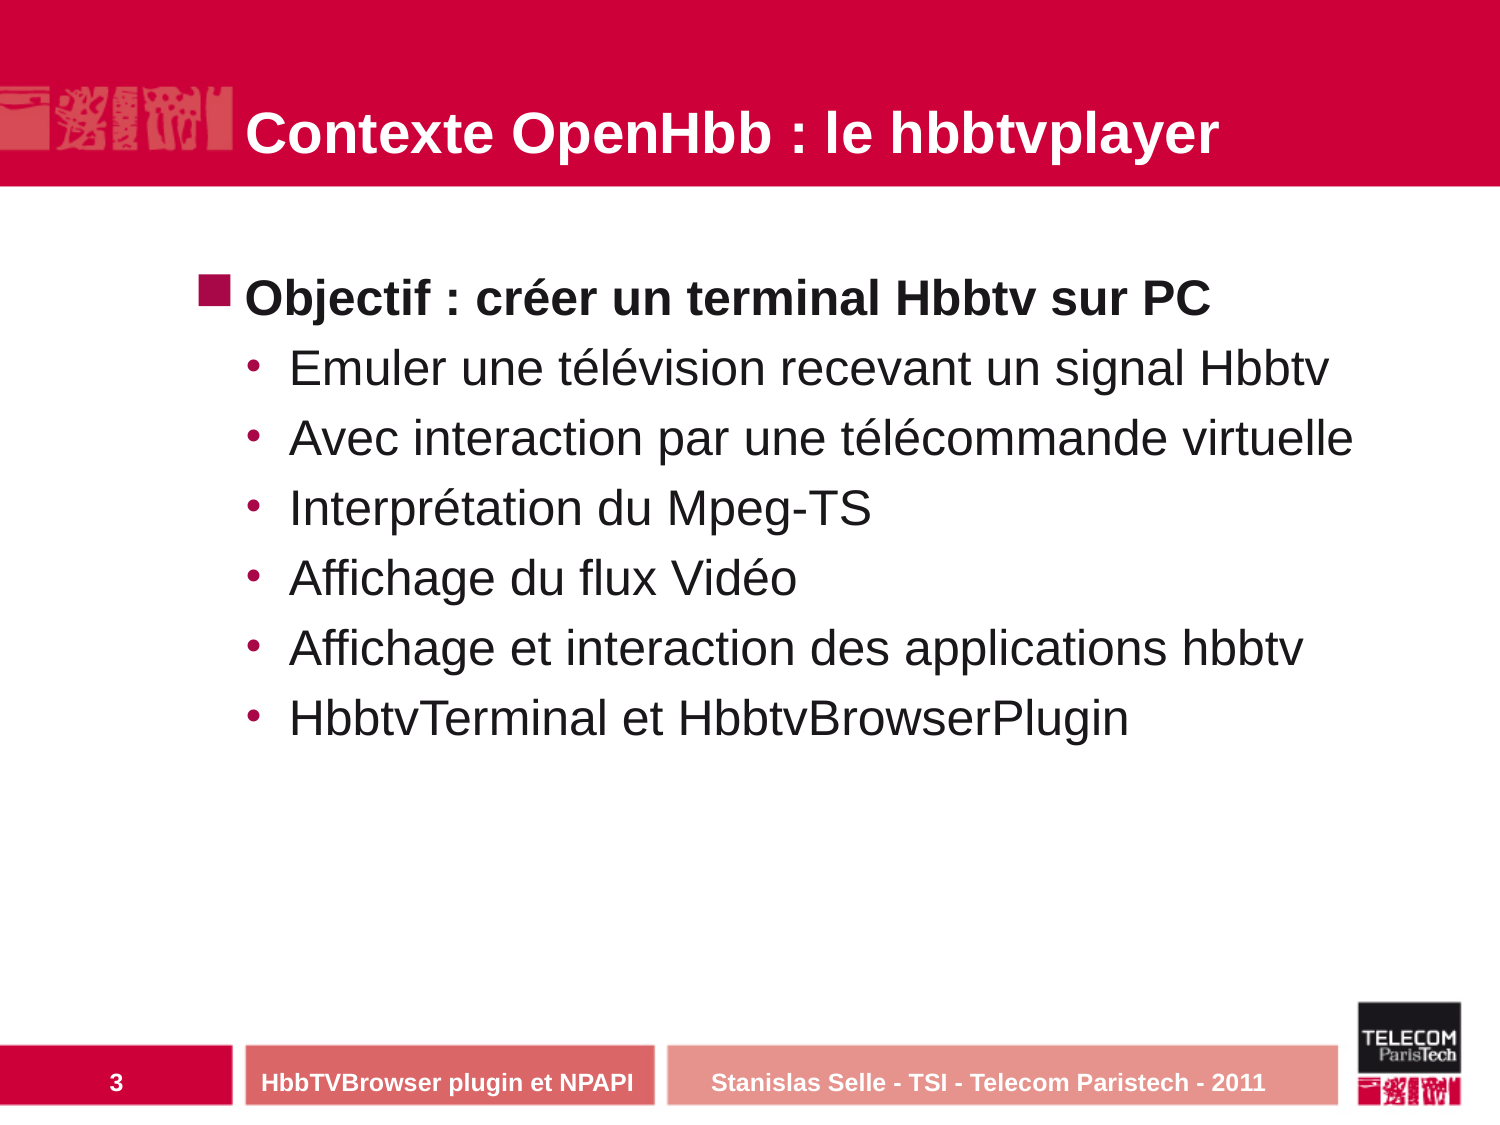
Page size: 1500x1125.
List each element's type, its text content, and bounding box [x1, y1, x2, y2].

picture [0, 0, 1500, 1125]
list Objectif : créer un terminal Hbbtv sur PC Emuler une télévision recevant un signal Hbbtv Avec interaction par une télécommande virtuelle Interprétation du Mpeg-TS Affichage du flux Vidéo Affichage et interaction des applications hbbtv HbbtvTerminal et HbbtvBrowserPlugin [199, 265, 1459, 1004]
title Contexte OpenHbb : le hbbtvplayer [245, 23, 1459, 166]
footer HbbTVBrowser plugin et NPAPI Stanislas Selle - TSI - Telecom Paristech - 2011 [260, 1058, 1338, 1103]
slide_number 3 [94, 1058, 234, 1107]
